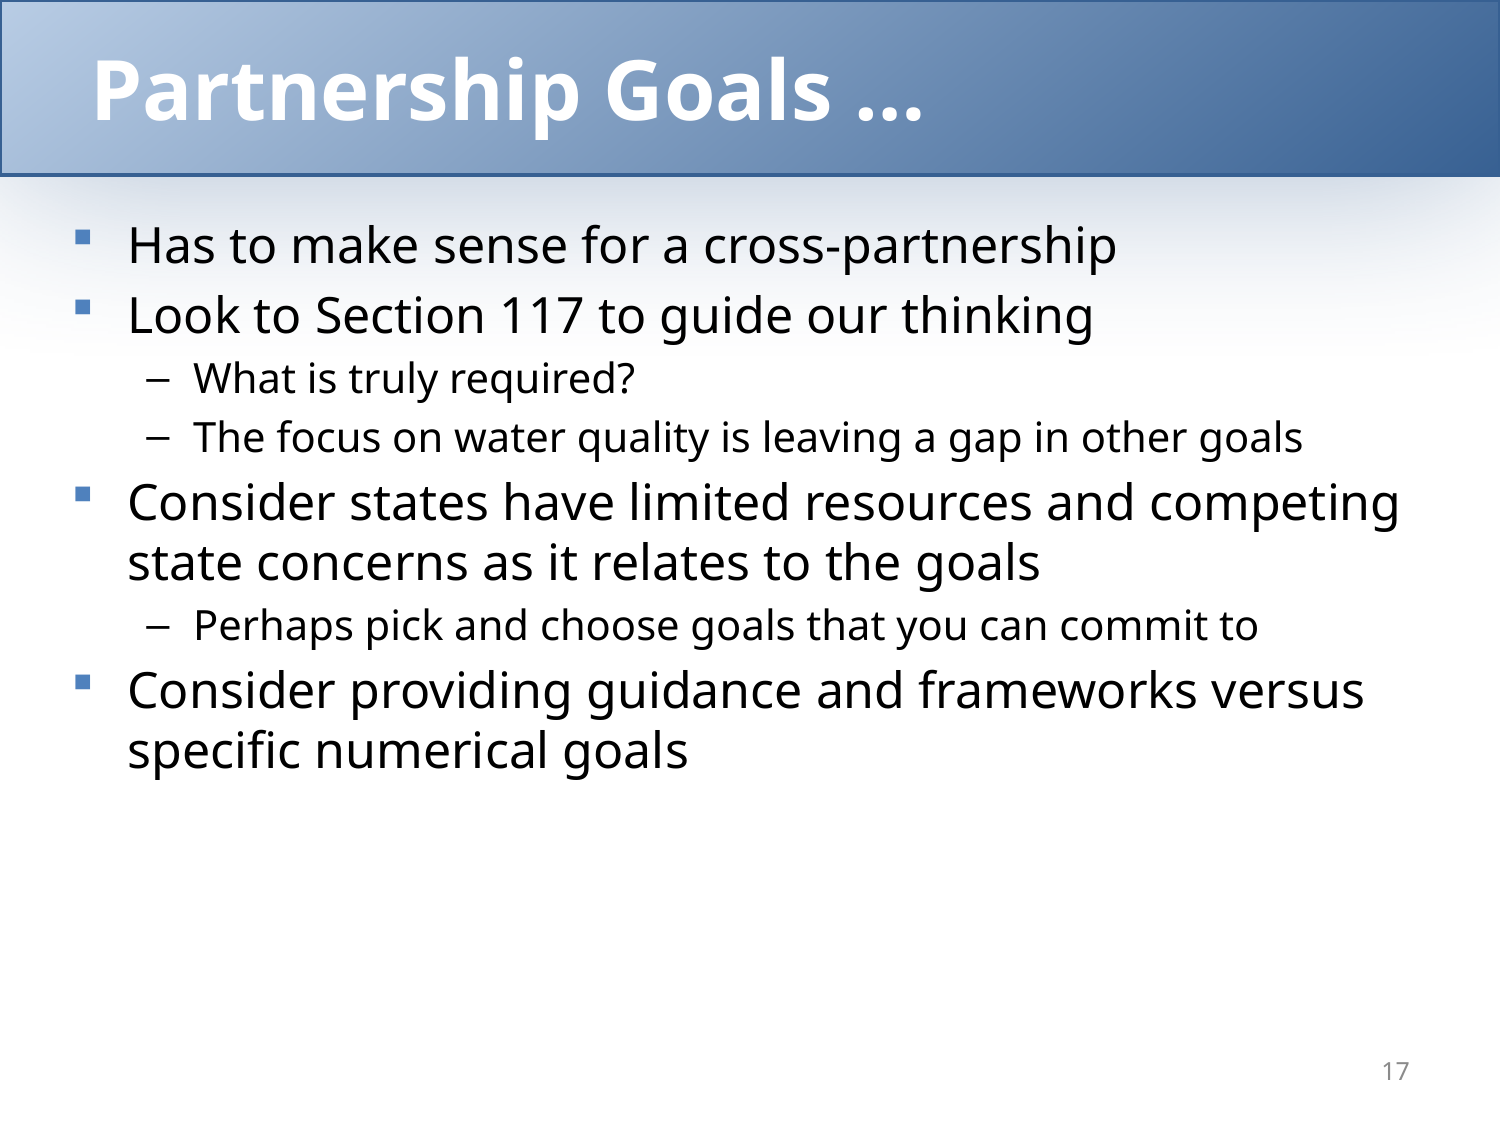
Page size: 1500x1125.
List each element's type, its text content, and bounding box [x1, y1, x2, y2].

title Partnership Goals … [75, 0, 1350, 175]
list Has to make sense for a cross-partnership Look to Section 117 to guide our thinking What is truly required? The focus on water quality is leaving a gap in other goals Consider states have limited resources and competing state concerns as it relates to the goals Perhaps pick and choose goals that you can commit to Consider providing guidance and frameworks versus specific numerical goals [56, 206, 1465, 1103]
slide_number 17 [1074, 1042, 1425, 1103]
